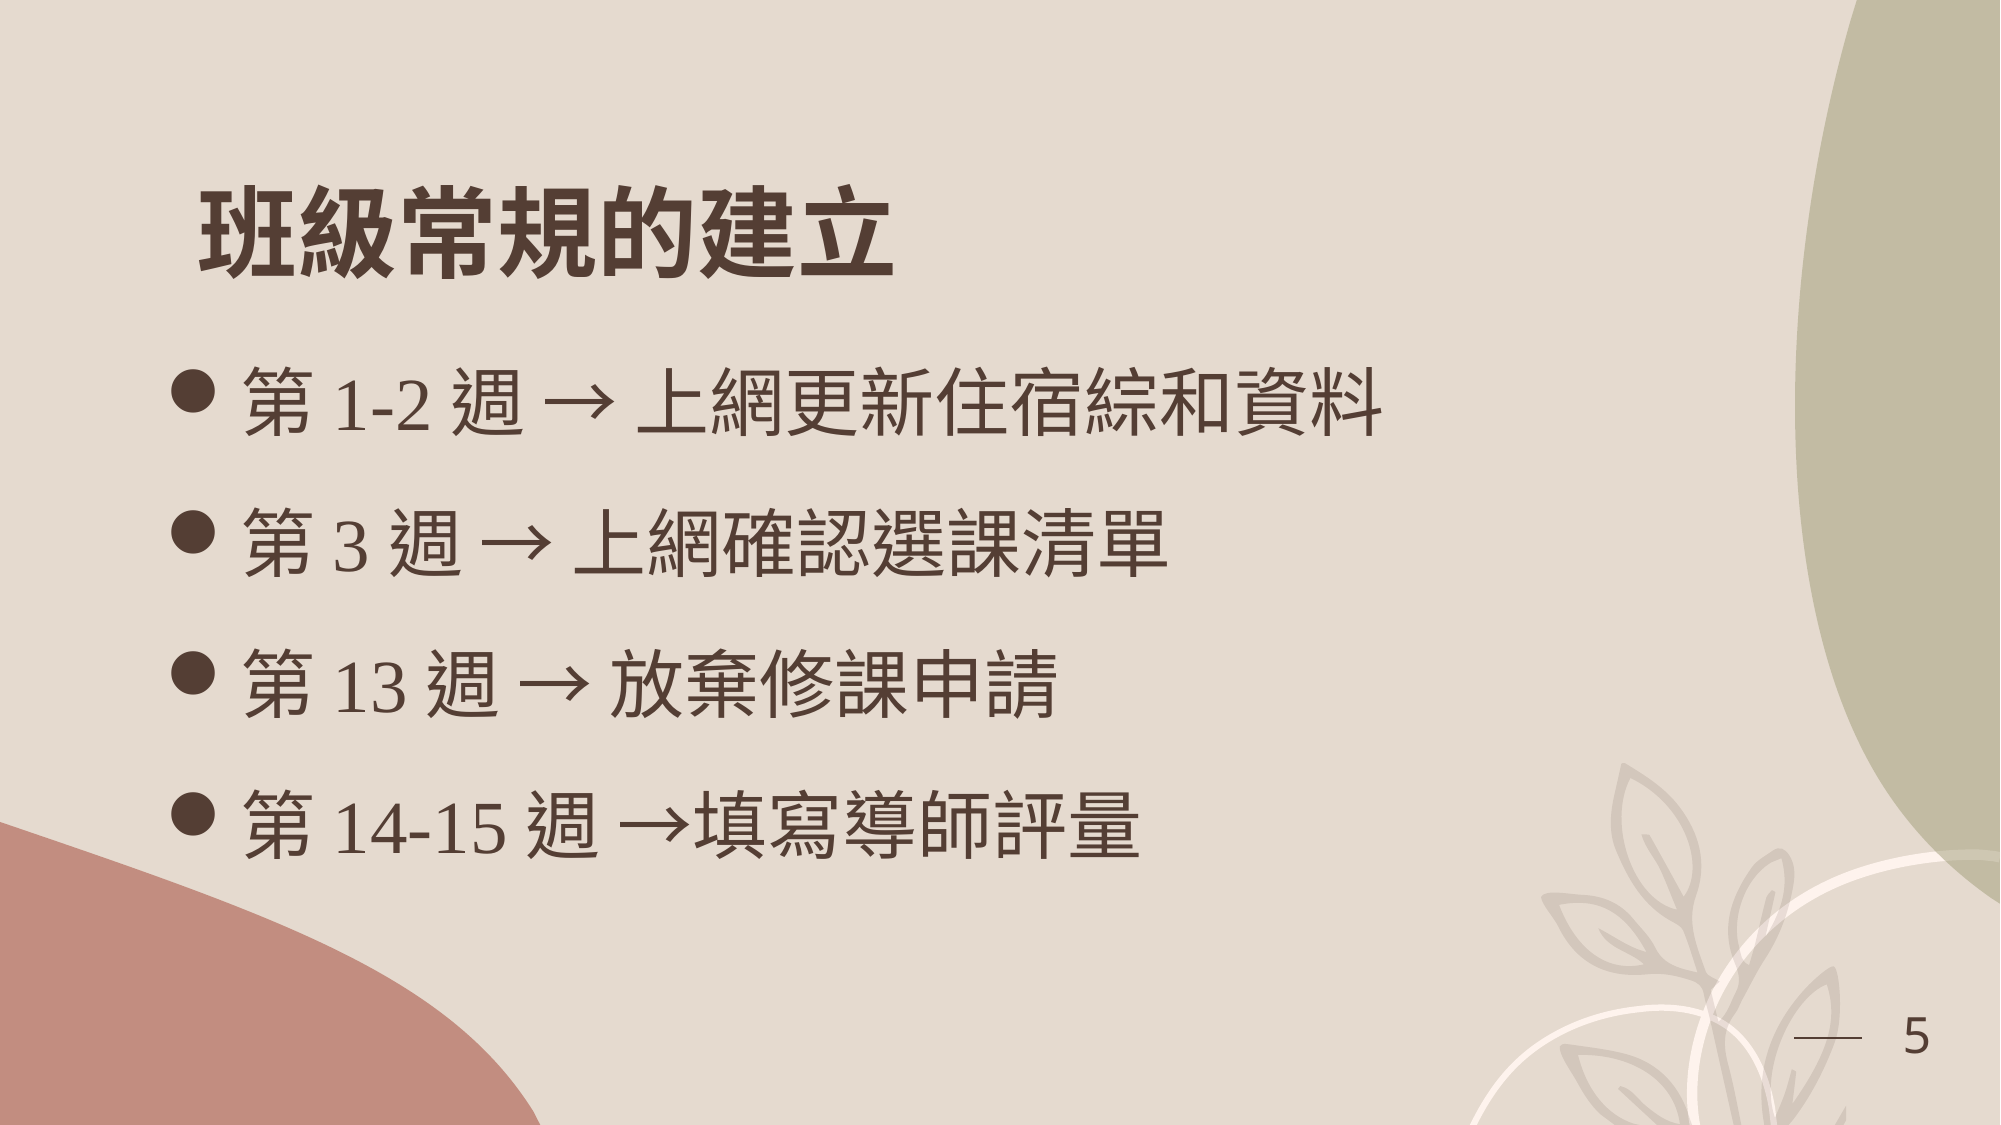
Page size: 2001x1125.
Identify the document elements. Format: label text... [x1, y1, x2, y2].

title 班級常規的建立 [150, 149, 1386, 300]
slide_number 5 [1862, 964, 1971, 1112]
list 第1-2週 → 上網更新住宿綜和資料 第3週 → 上網確認選課清單 第13週 → 放棄修課申請 第14-15週 →填寫導師評量 [150, 334, 1465, 886]
